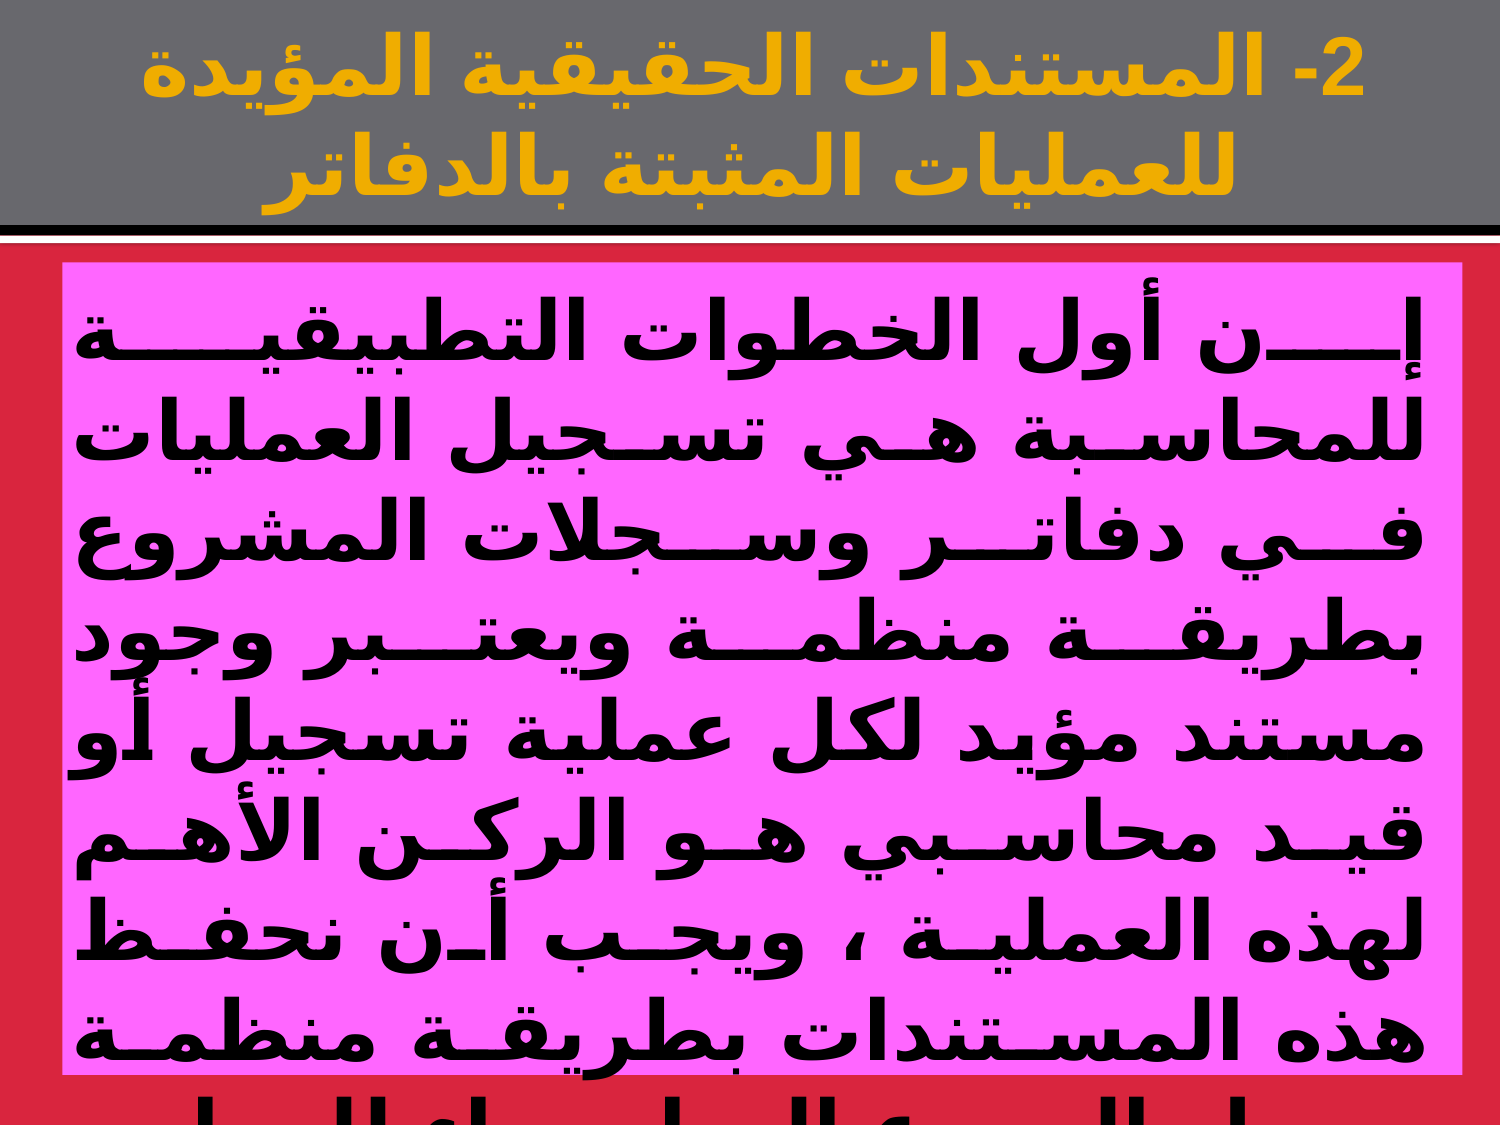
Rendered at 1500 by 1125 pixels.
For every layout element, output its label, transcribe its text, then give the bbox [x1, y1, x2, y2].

list إن أول الخطوات التطبيقية للمحاسبة هي تسجيل العمليات في دفاتر وسجلات المشروع بطريقة منظمة ويعتبر وجود مستند مؤيد لكل عملية تسجيل أو قيد محاسبي هو الركن الأهم لهذه العملية ، ويجب أن نحفظ هذه المستندات بطريقة منظمة يسهل الرجوع إليها سواء للمراجع الداخلى أو المراجع الخارجي، وتضم المستندات أشكالاً وصوراً متعددة، والتى يكون بعضها خارجياً من الغير وبعضها داخلياً يعد في المنشأة [62, 262, 1463, 1075]
title 2- المستندات الحقيقية المؤيدة للعمليات المثبتة بالدفاتر [0, 0, 1500, 225]
